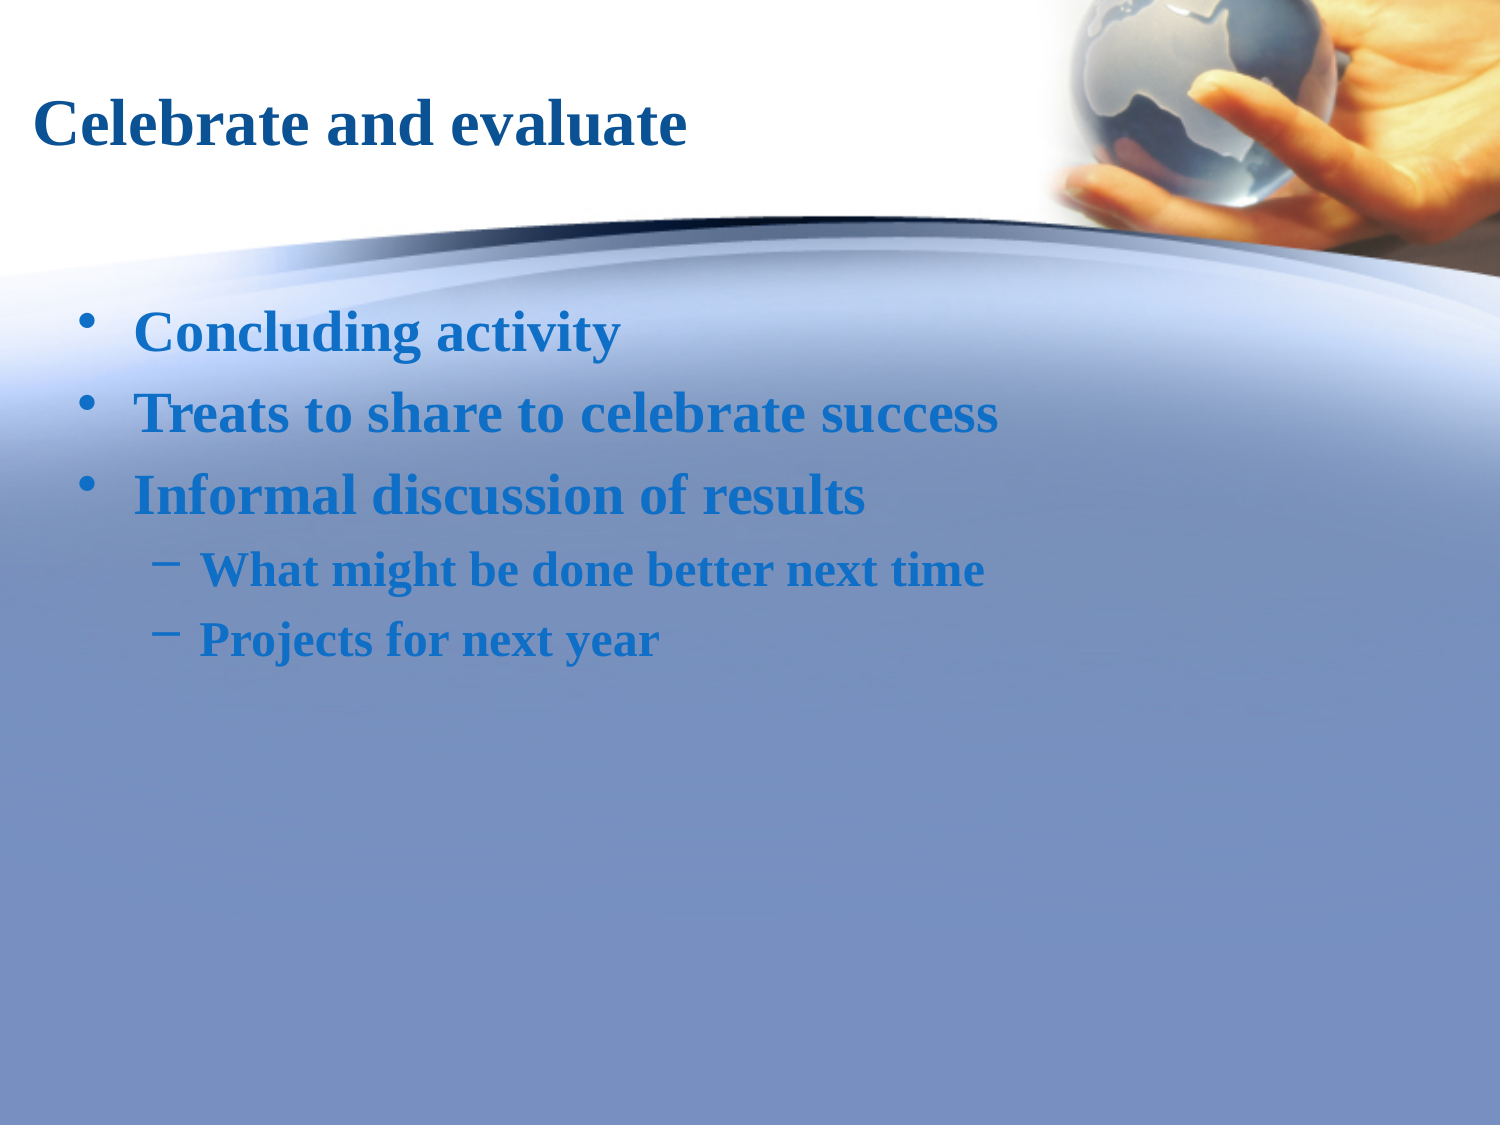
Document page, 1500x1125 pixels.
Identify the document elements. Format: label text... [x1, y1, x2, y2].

list Concluding activity Treats to share to celebrate success Informal discussion of results What might be done better next time Projects for next year [62, 285, 1438, 1023]
title Celebrate and evaluate [17, 24, 1068, 213]
picture [0, 0, 1500, 1125]
